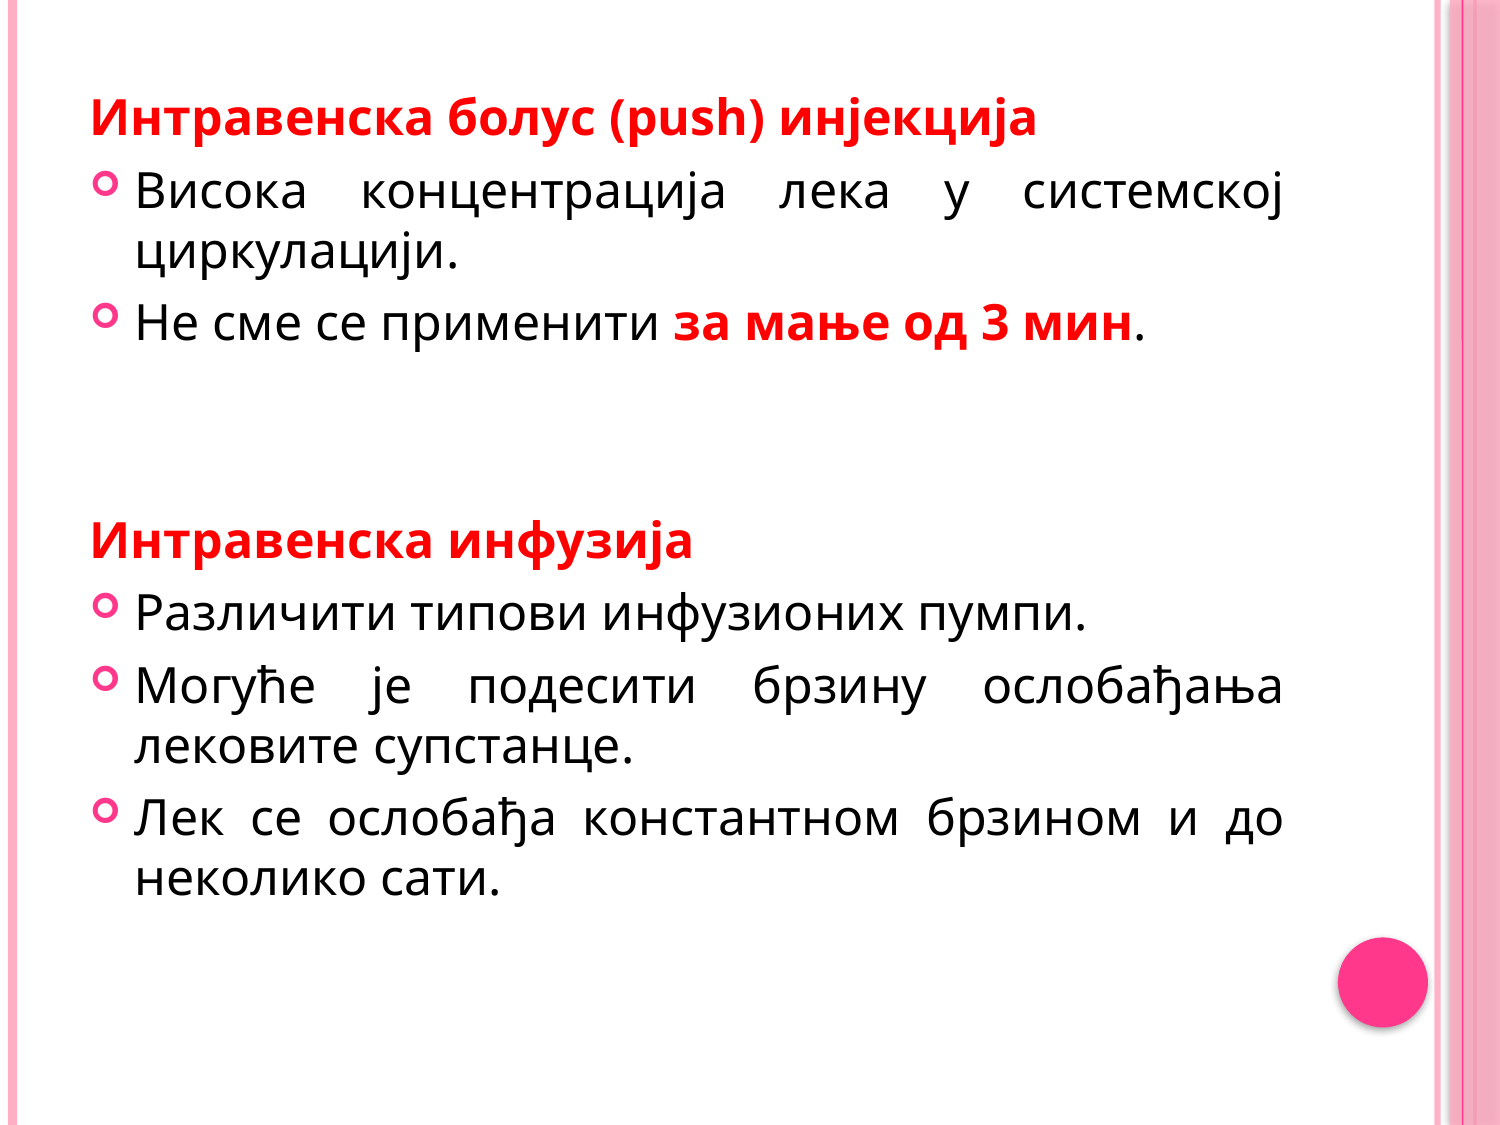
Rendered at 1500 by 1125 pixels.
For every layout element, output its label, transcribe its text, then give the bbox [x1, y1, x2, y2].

list Интравенска болус (push) инјекција Висока концентрација лека у системској циркулацији. Не сме се применити за мање од 3 мин. Интравенска инфузија Различити типови инфузионих пумпи. Могуће је подесити брзину ослобађања лековите супстанце. Лек се ослобађа константном брзином и до неколико сати. [75, 78, 1300, 1062]
